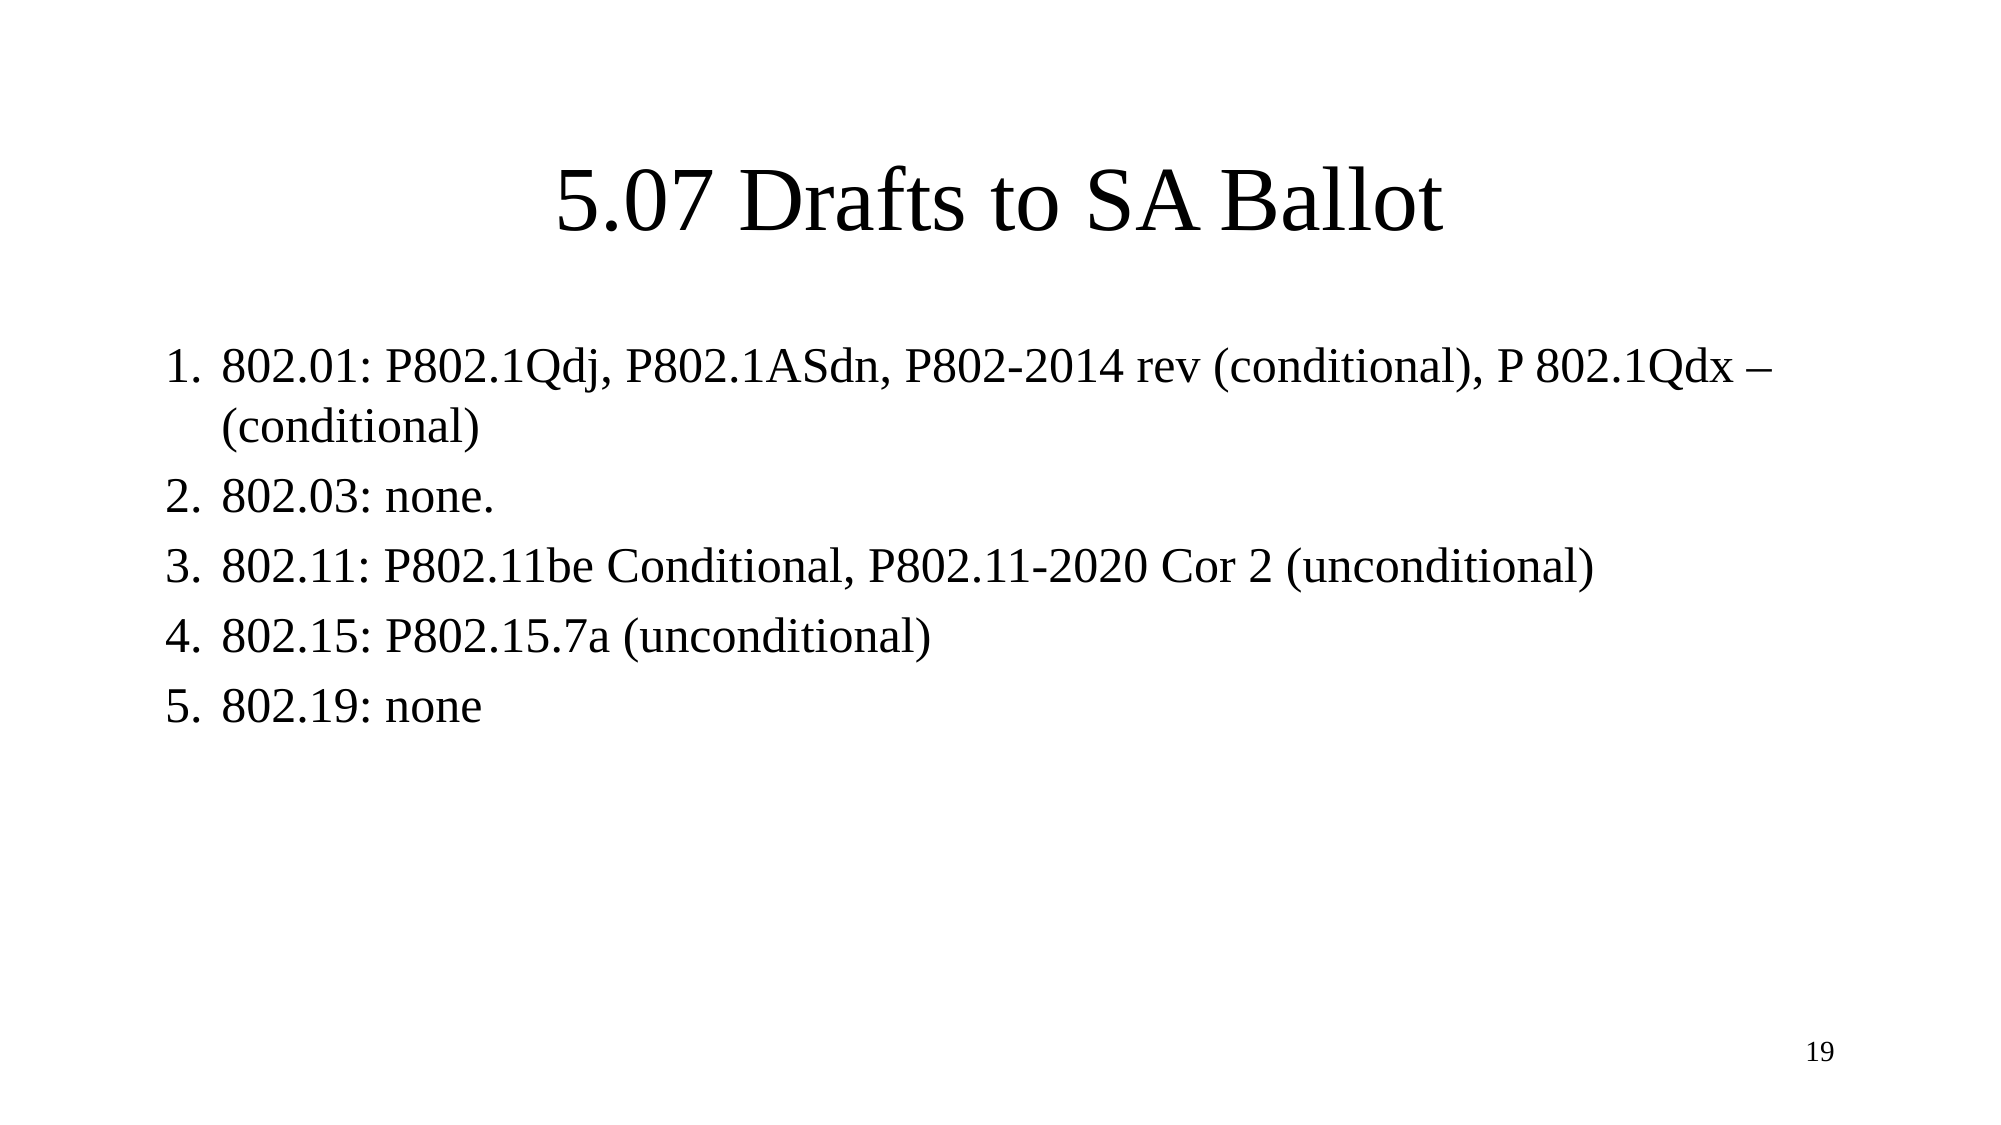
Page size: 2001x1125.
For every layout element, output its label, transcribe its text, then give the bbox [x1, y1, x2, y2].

title 5.07 Drafts to SA Ballot [149, 99, 1851, 288]
list 802.01: P802.1Qdj, P802.1ASdn, P802-2014 rev (conditional), P 802.1Qdx –(conditional) 802.03: none. 802.11: P802.11be Conditional, P802.11-2020 Cor 2 (unconditional) 802.15: P802.15.7a (unconditional) 802.19: none [149, 324, 1851, 1001]
slide_number 19 [1433, 1024, 1851, 1101]
